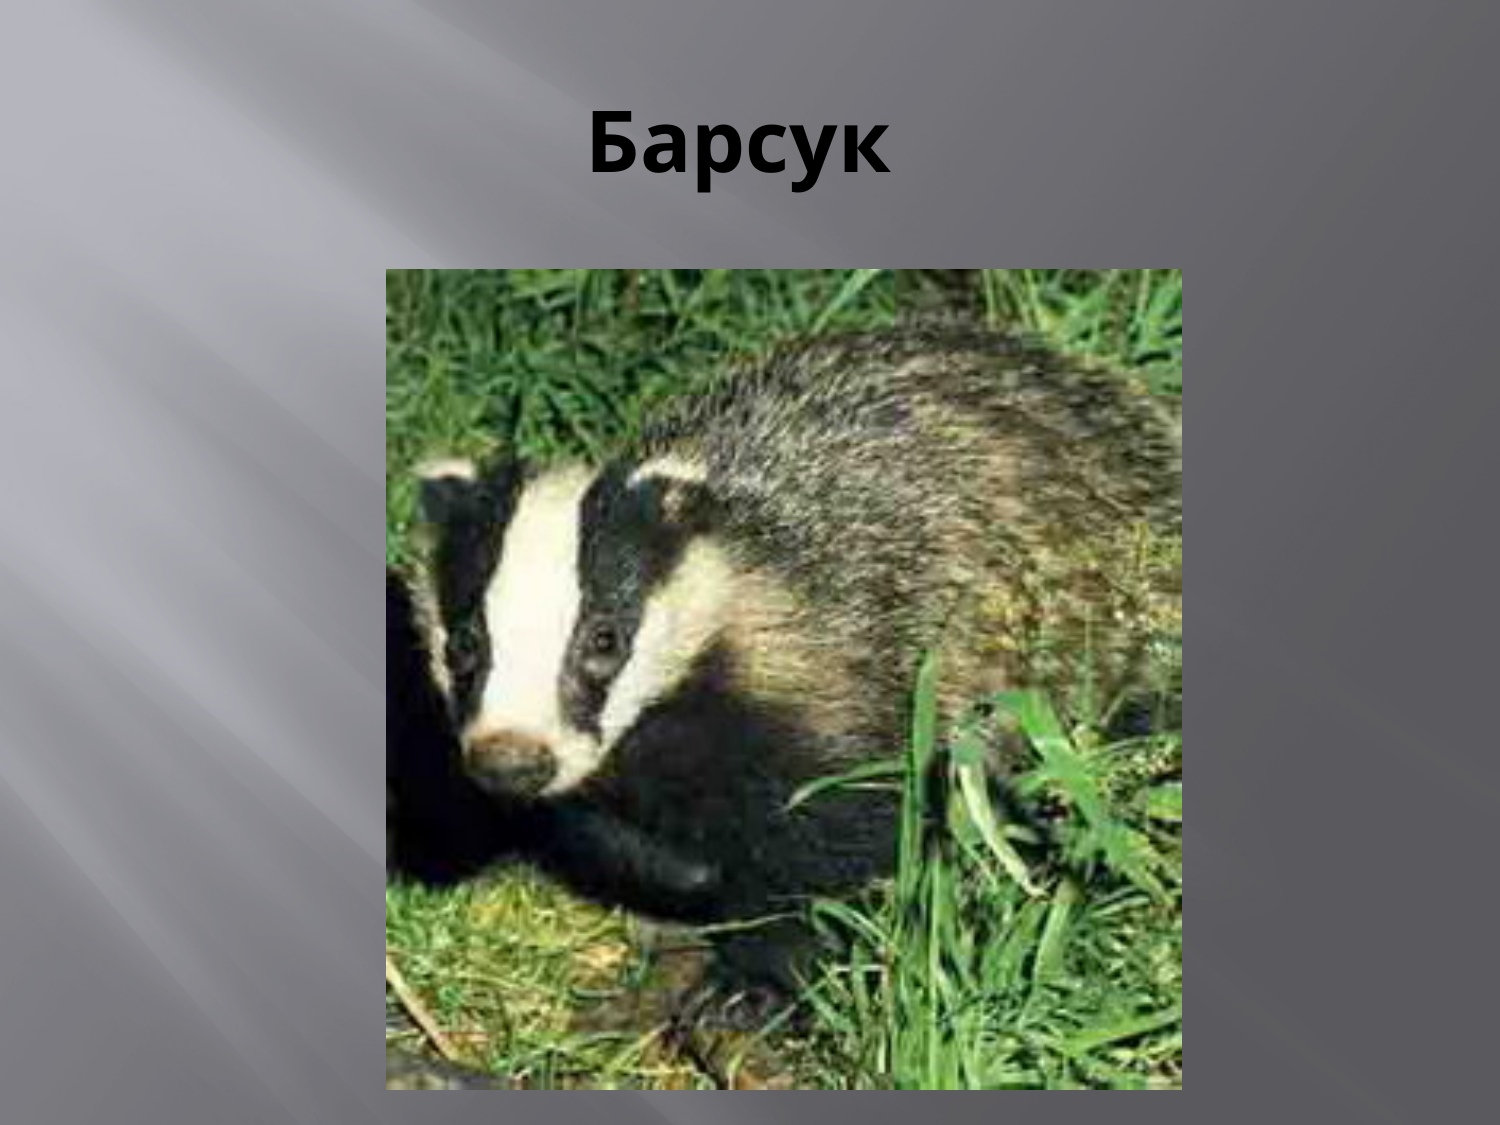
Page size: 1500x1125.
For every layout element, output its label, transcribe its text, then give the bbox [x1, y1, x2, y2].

picture [386, 269, 1182, 1091]
title Барсук [75, 45, 1425, 233]
